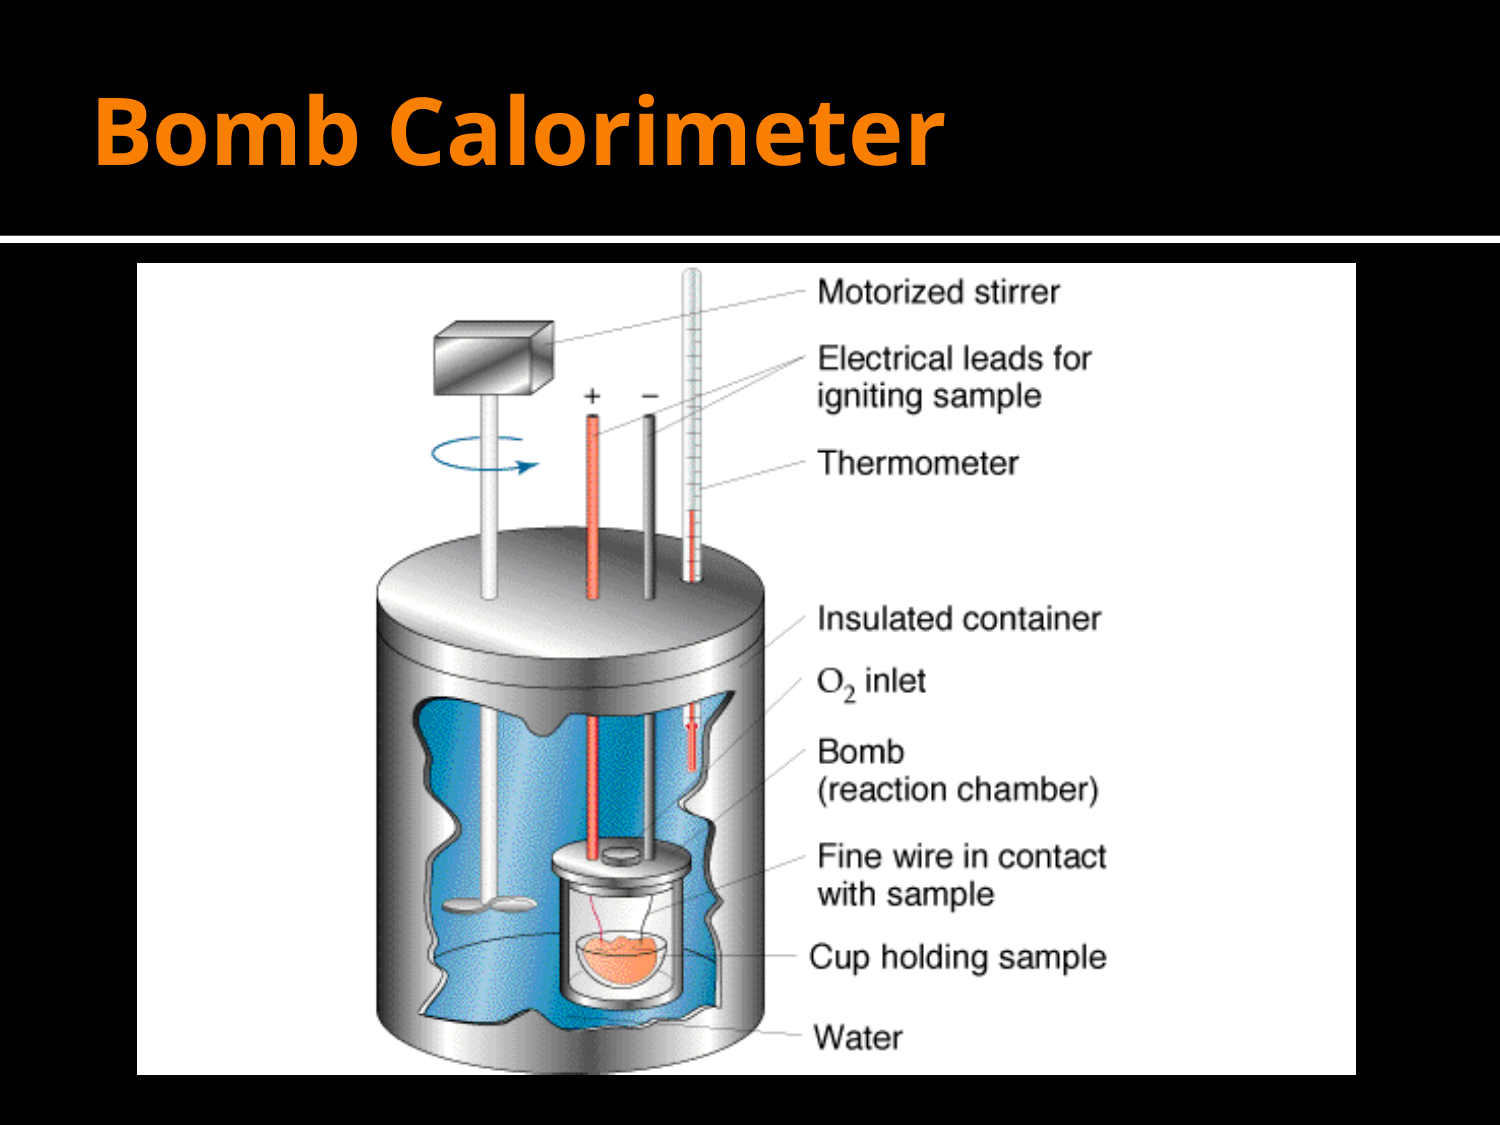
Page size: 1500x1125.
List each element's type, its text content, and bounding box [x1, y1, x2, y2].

title Bomb Calorimeter [75, 25, 1425, 231]
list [137, 262, 1357, 1075]
